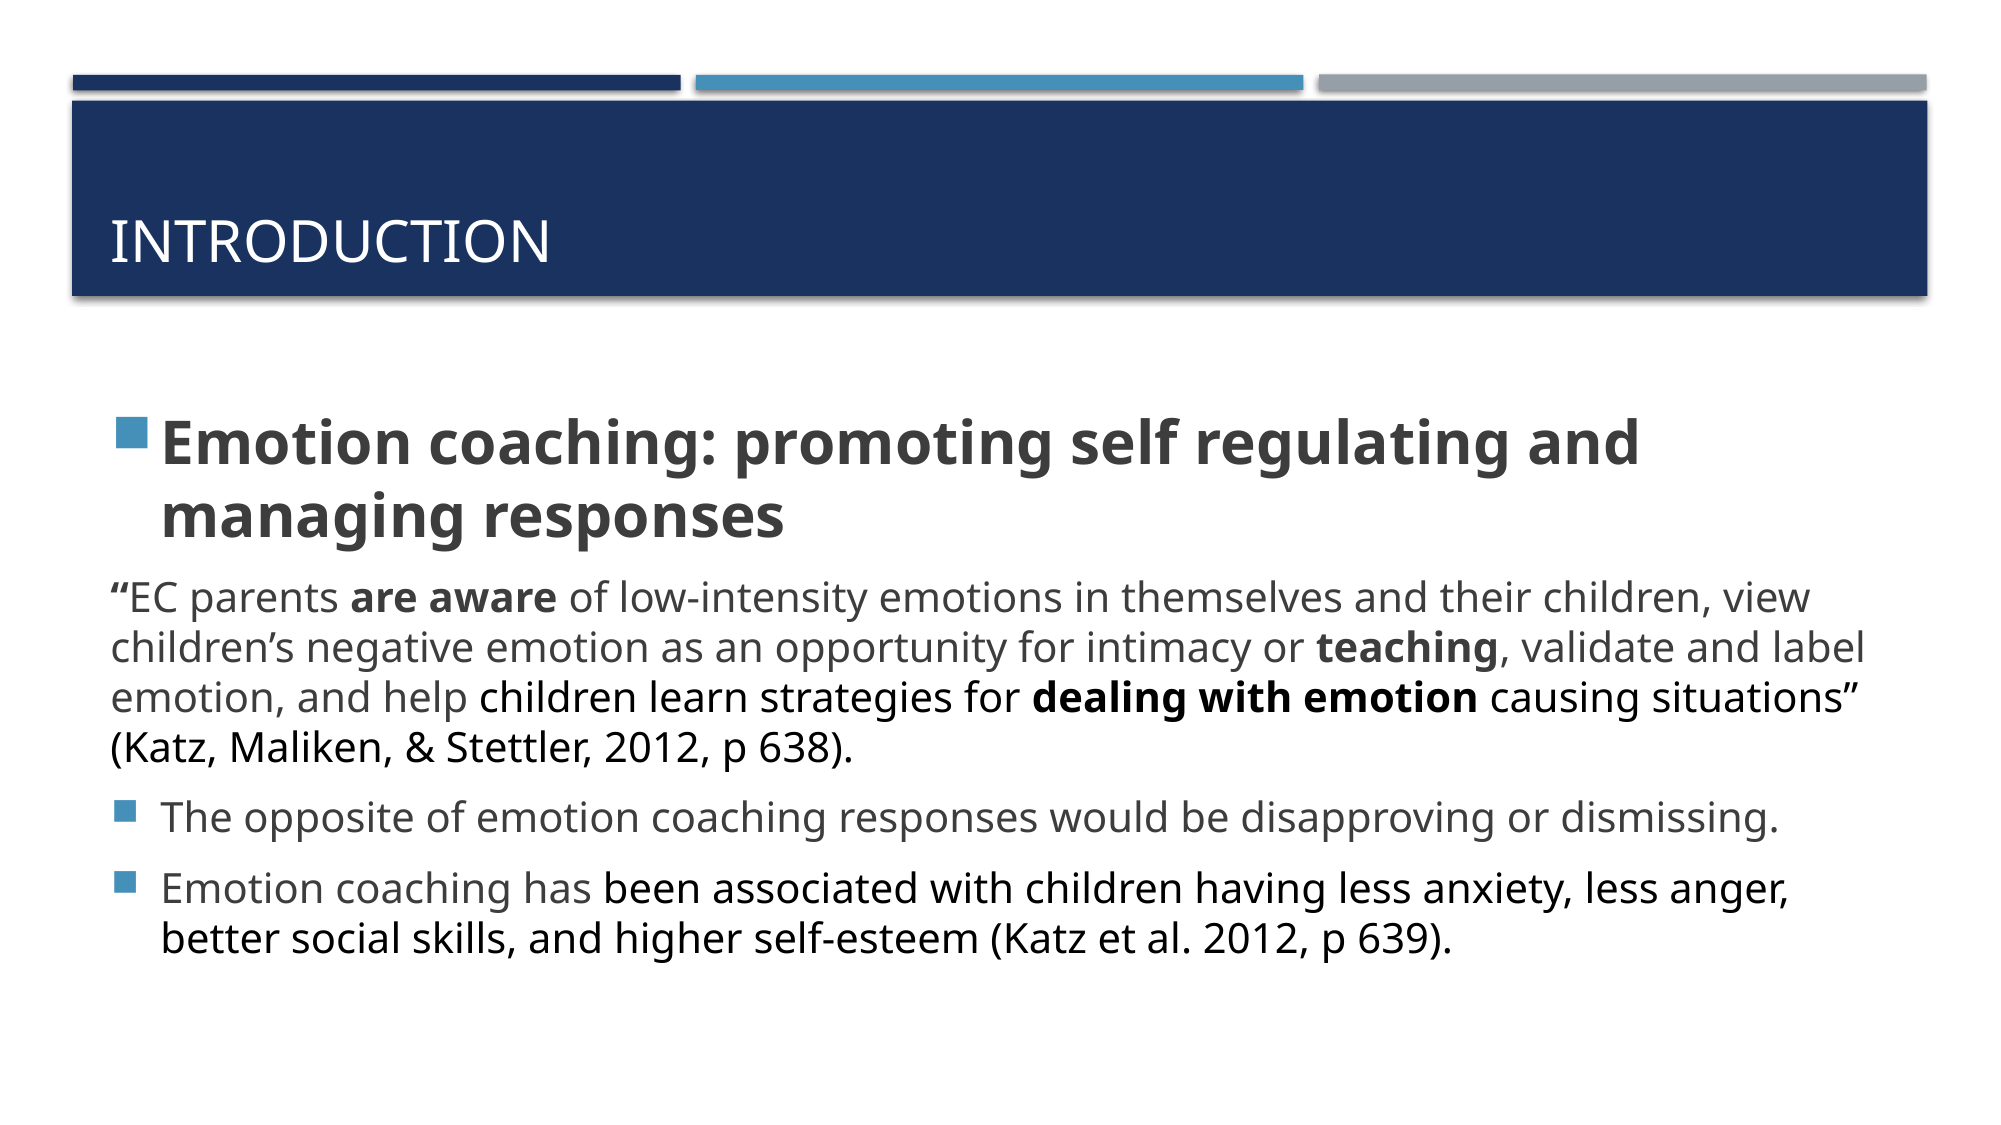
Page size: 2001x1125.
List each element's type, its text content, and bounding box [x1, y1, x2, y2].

title Introduction [95, 115, 1905, 282]
list Emotion coaching: promoting self regulating and managing responses “EC parents are aware of low-intensity emotions in themselves and their children, view children’s negative emotion as an opportunity for intimacy or teaching, validate and label emotion, and help children learn strategies for dealing with emotion causing situations” (Katz, Maliken, & Stettler, 2012, p 638). The opposite of emotion coaching responses would be disapproving or dismissing. Emotion coaching has been associated with children having less anxiety, less anger, better social skills, and higher self-esteem (Katz et al. 2012, p 639). [95, 371, 1905, 1125]
